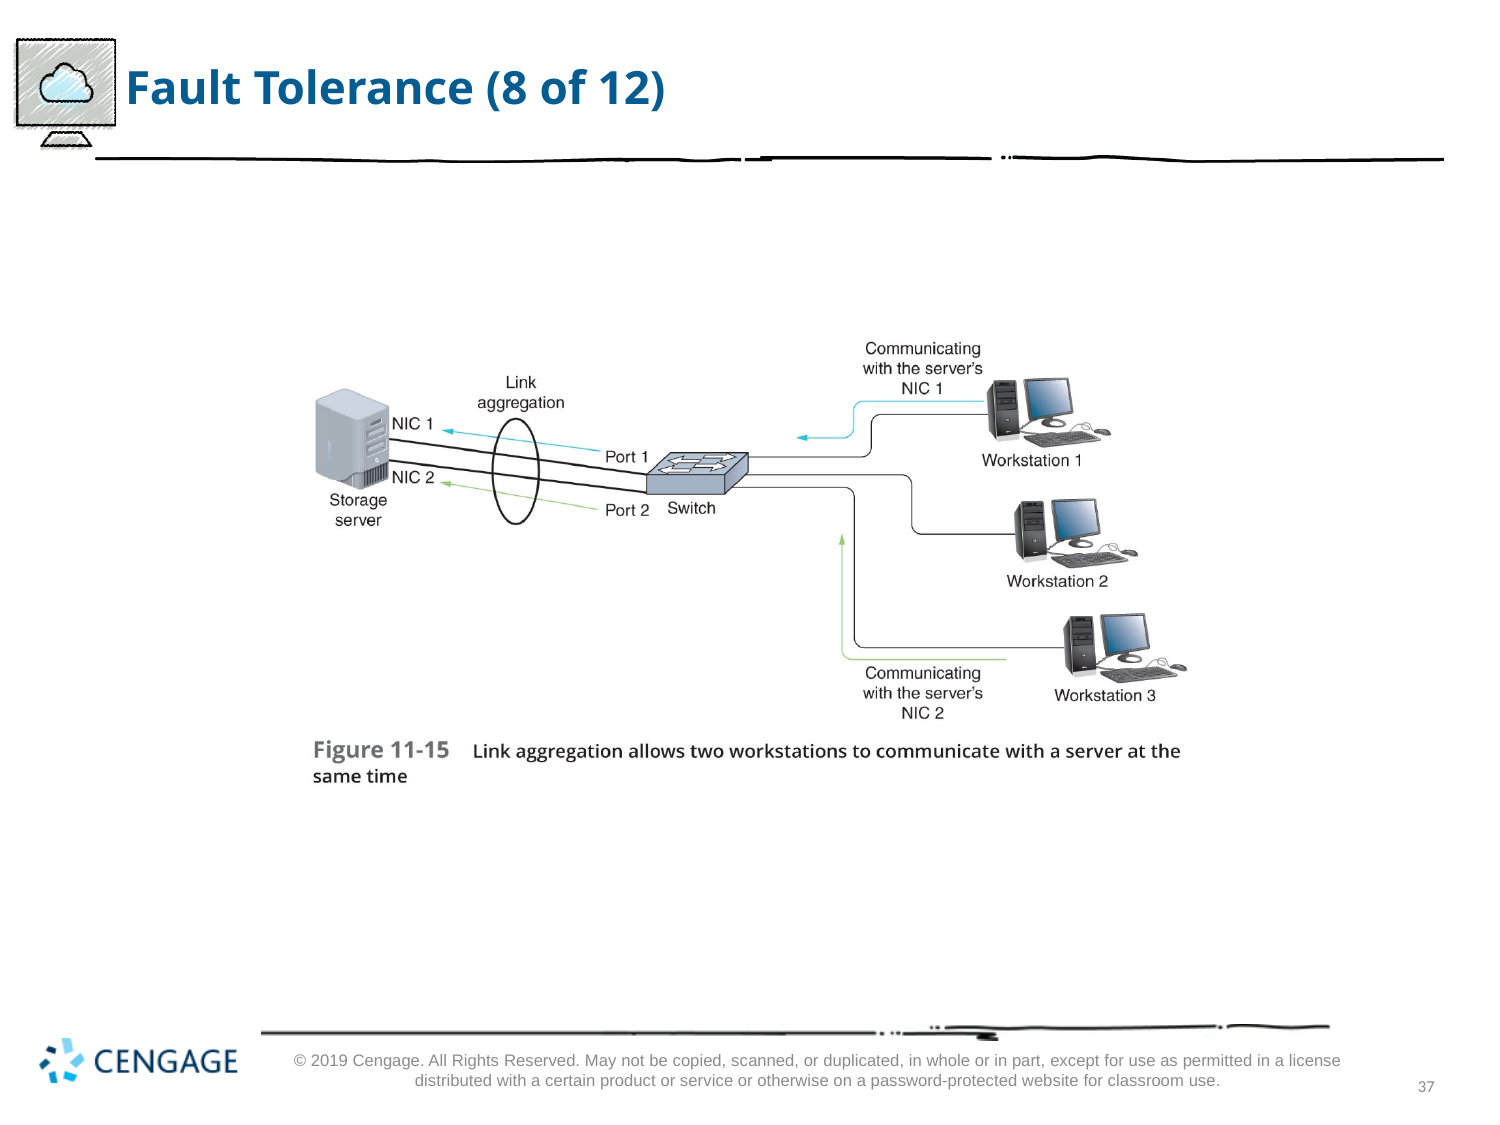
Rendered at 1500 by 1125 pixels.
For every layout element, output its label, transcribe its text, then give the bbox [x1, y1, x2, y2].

title Fault Tolerance (8 of 12) [125, 66, 1442, 116]
picture [261, 1024, 1331, 1041]
footer © 2019 Cengage. All Rights Reserved. May not be copied, scanned, or duplicated, in whole or in part, except for use as permitted in a license distributed with a certain product or service or otherwise on a password-protected website for classroom use. [262, 1050, 1375, 1091]
picture [13, 36, 117, 151]
picture [19, 1024, 250, 1096]
picture [95, 155, 1444, 163]
picture [311, 339, 1189, 786]
